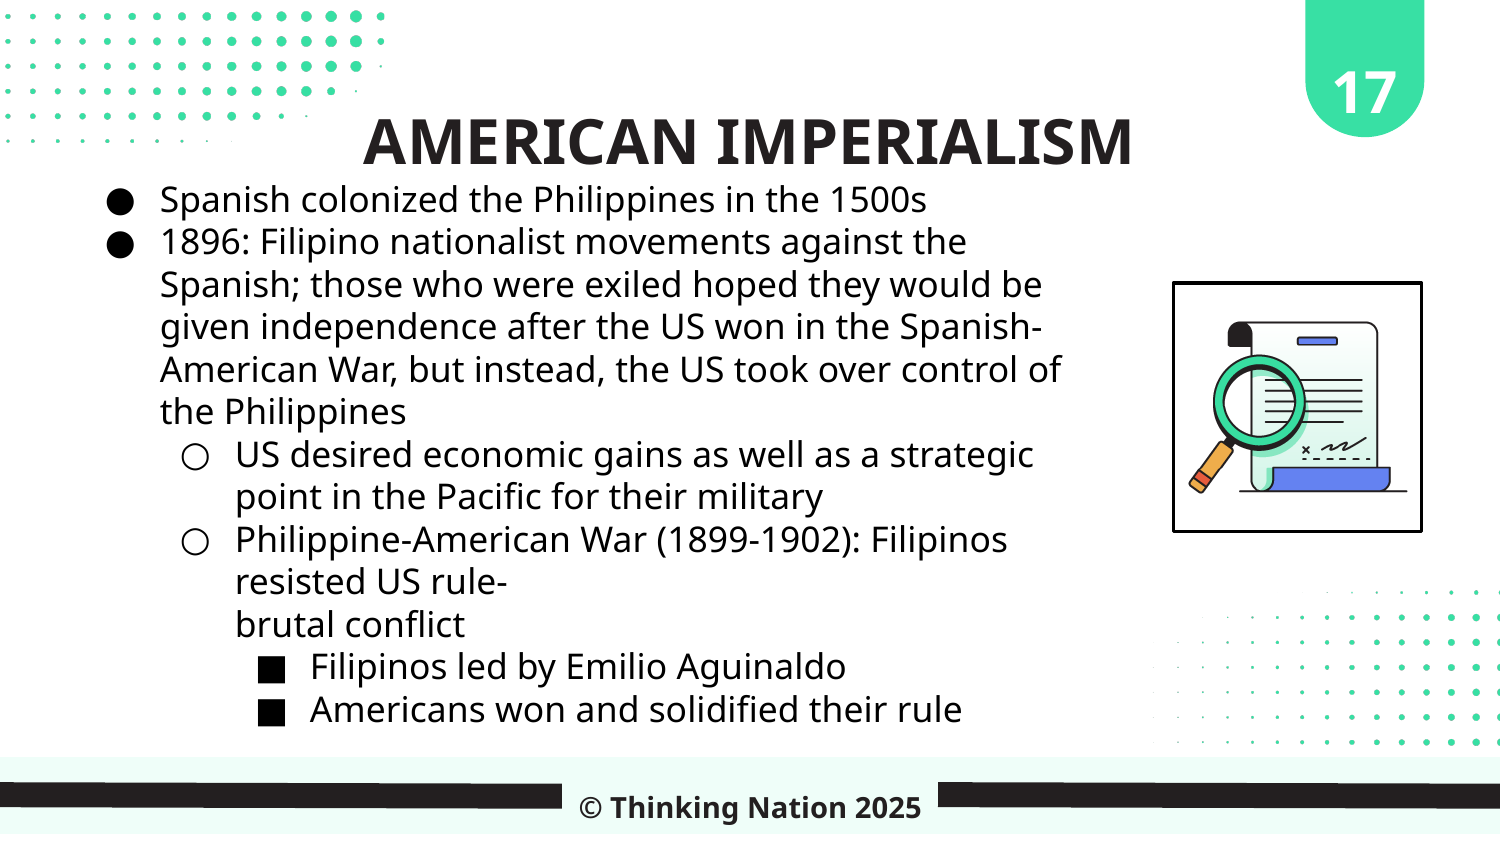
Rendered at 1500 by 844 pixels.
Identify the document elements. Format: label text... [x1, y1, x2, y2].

text_box [0, 0, 385, 144]
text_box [1300, 0, 1430, 138]
text_box AMERICAN IMPERIALISM [209, 71, 1291, 177]
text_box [0, 756, 1500, 835]
text_box [1128, 590, 1500, 755]
text_box Spanish colonized the Philippines in the 1500s 1896: Filipino nationalist movements against the Spanish; those who were exiled hoped they would be given independence after the US won in the Spanish-American War, but instead, the US took over control of the Philippines US desired economic gains as well as a strategic point in the Pacific for their military Philippine-American War (1899-1902): Filipinos resisted US rule- brutal conflict Filipinos led by Emilio Aguinaldo Americans won and solidified their rule [85, 176, 1117, 730]
picture [1174, 284, 1421, 531]
